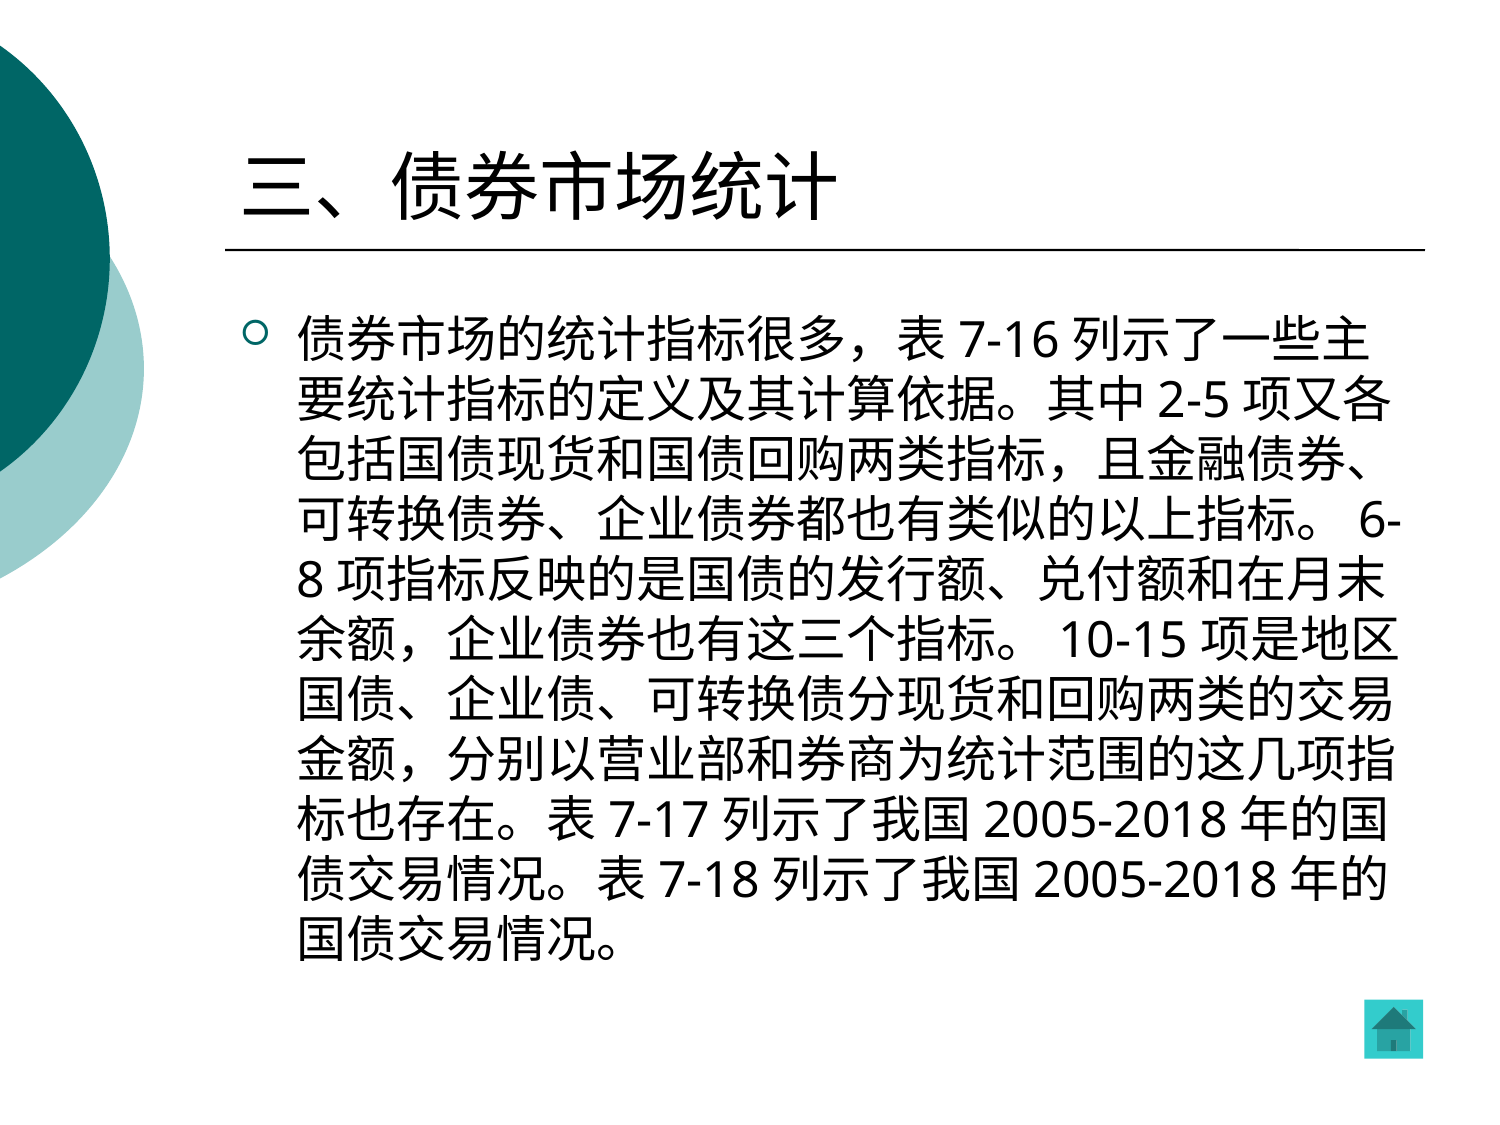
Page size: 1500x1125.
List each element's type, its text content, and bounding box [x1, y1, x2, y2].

text_box [1364, 999, 1424, 1059]
title 三、债券市场统计 [224, 49, 1425, 238]
list 债券市场的统计指标很多，表7-16列示了一些主要统计指标的定义及其计算依据。其中2-5项又各包括国债现货和国债回购两类指标，且金融债券、可转换债券、企业债券都也有类似的以上指标。6-8项指标反映的是国债的发行额、兑付额和在月末余额，企业债券也有这三个指标。10-15项是地区国债、企业债、可转换债分现货和回购两类的交易金额，分别以营业部和券商为统计范围的这几项指标也存在。表7-17列示了我国2005-2018年的国债交易情况。表7-18列示了我国2005-2018年的国债交易情况。 [224, 299, 1425, 975]
